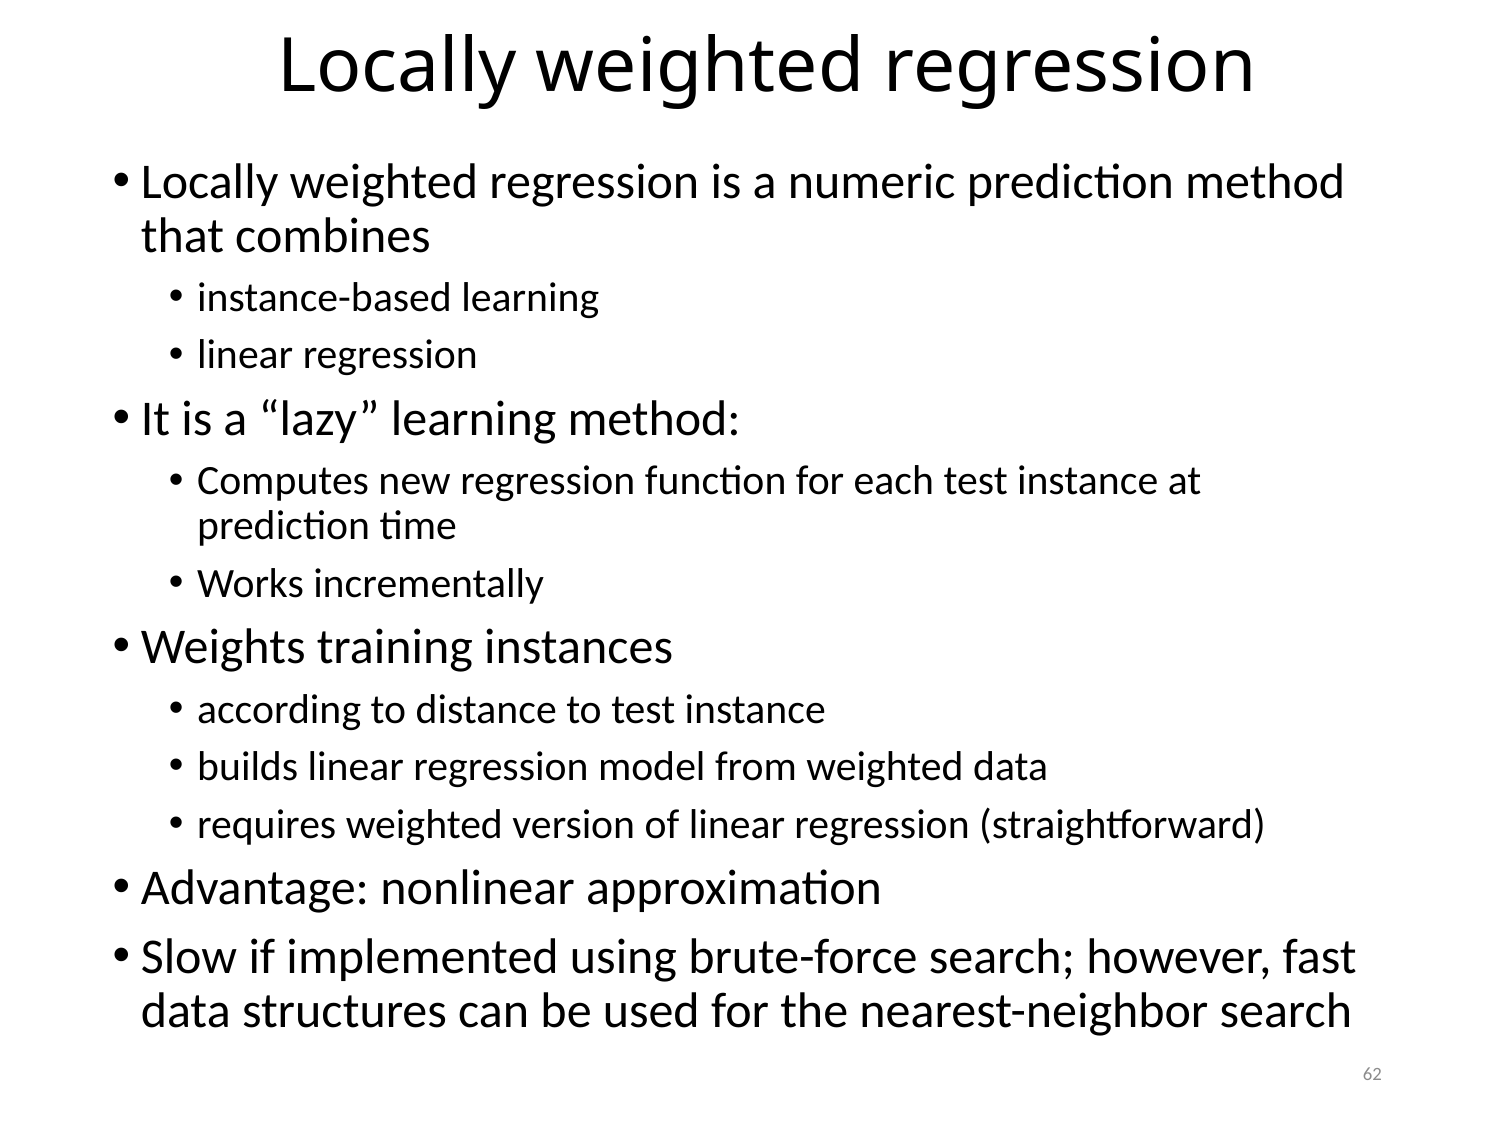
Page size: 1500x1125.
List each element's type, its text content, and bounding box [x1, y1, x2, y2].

slide_number 62 [1059, 1042, 1397, 1103]
title Locally weighted regression [262, 0, 1500, 148]
list Locally weighted regression is a numeric prediction method that combines instance-based learning linear regression It is a “lazy” learning method: Computes new regression function for each test instance at prediction time Works incrementally Weights training instances according to distance to test instance builds linear regression model from weighted data requires weighted version of linear regression (straightforward) Advantage: nonlinear approximation Slow if implemented using brute-force search; however, fast data structures can be used for the nearest-neighbor search [97, 147, 1397, 1046]
